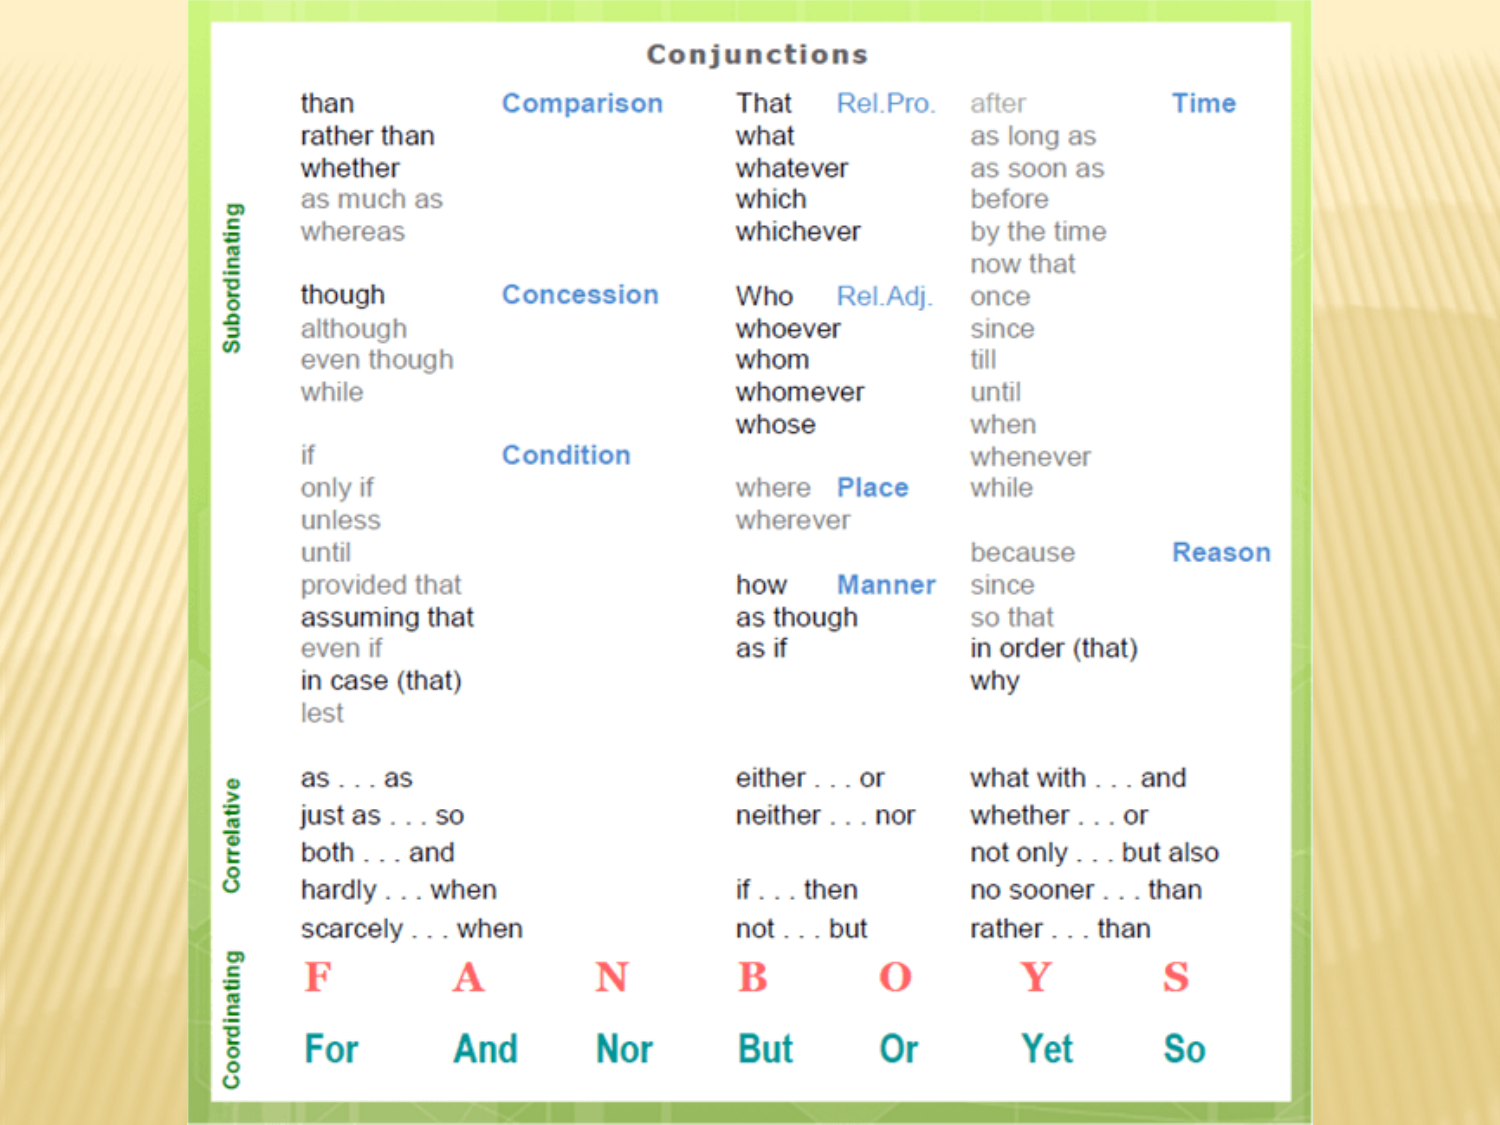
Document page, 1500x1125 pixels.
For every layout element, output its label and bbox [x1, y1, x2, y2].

picture [187, 0, 1313, 1125]
